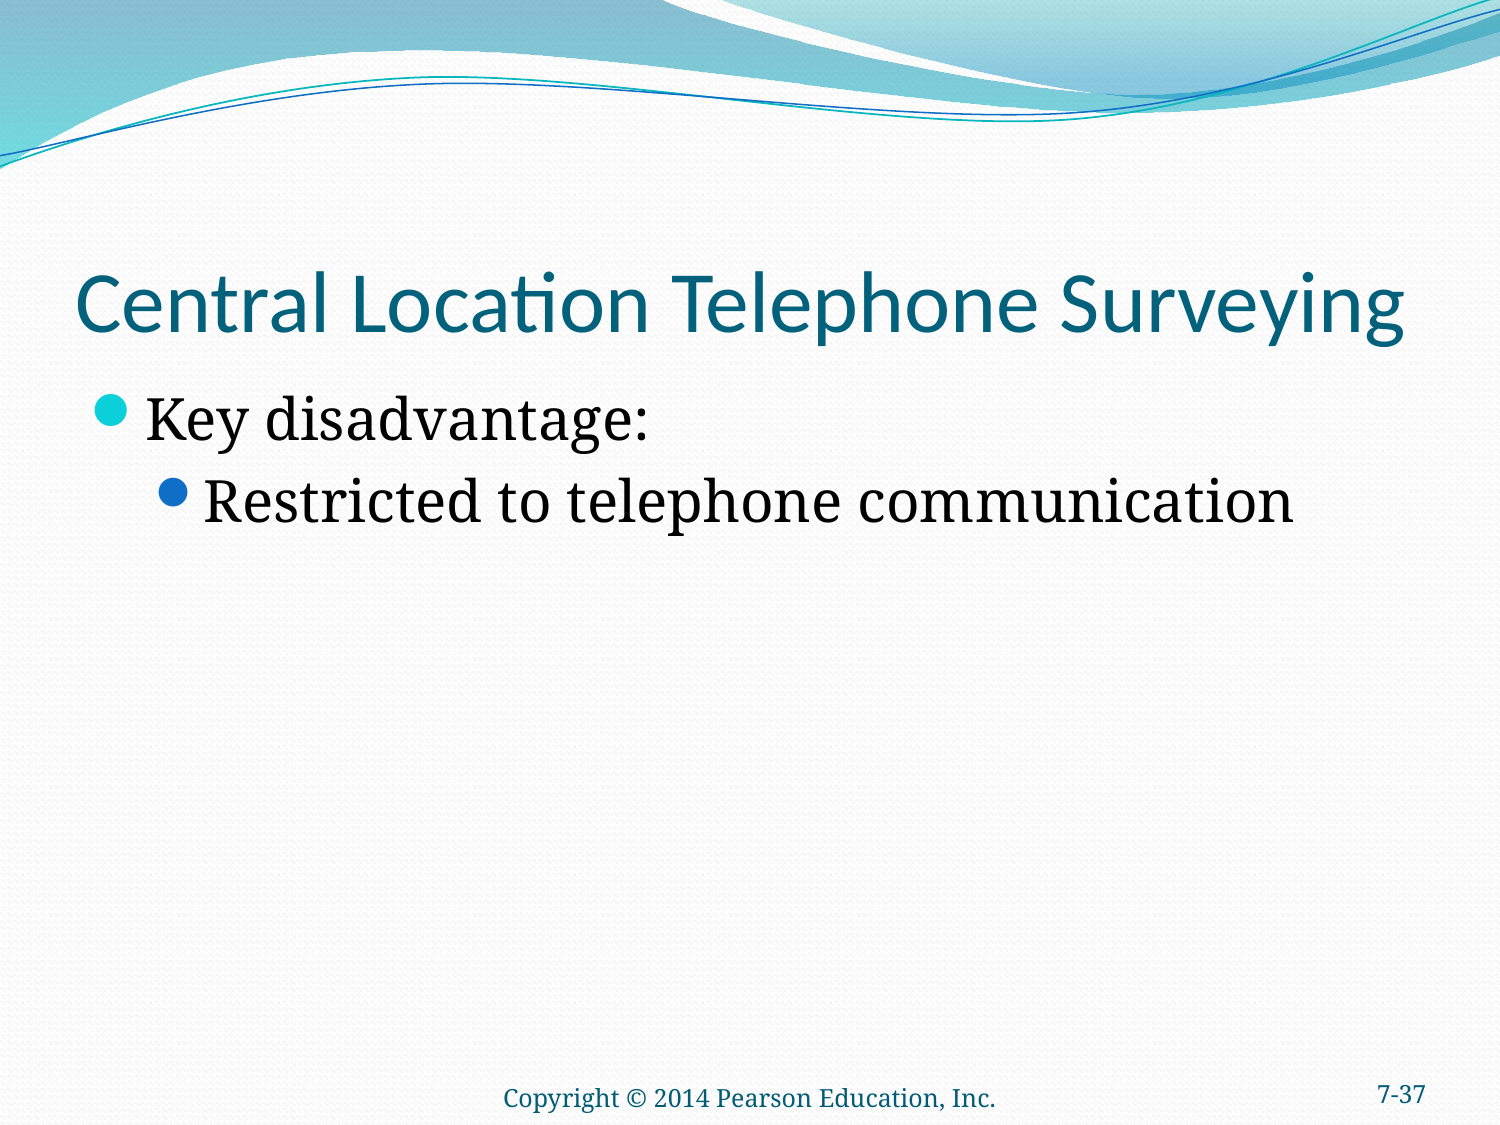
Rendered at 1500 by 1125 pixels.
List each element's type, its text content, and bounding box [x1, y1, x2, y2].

title Central Location Telephone Surveying [74, 162, 1426, 351]
list Key disadvantage: Restricted to telephone communication [74, 374, 1426, 1096]
